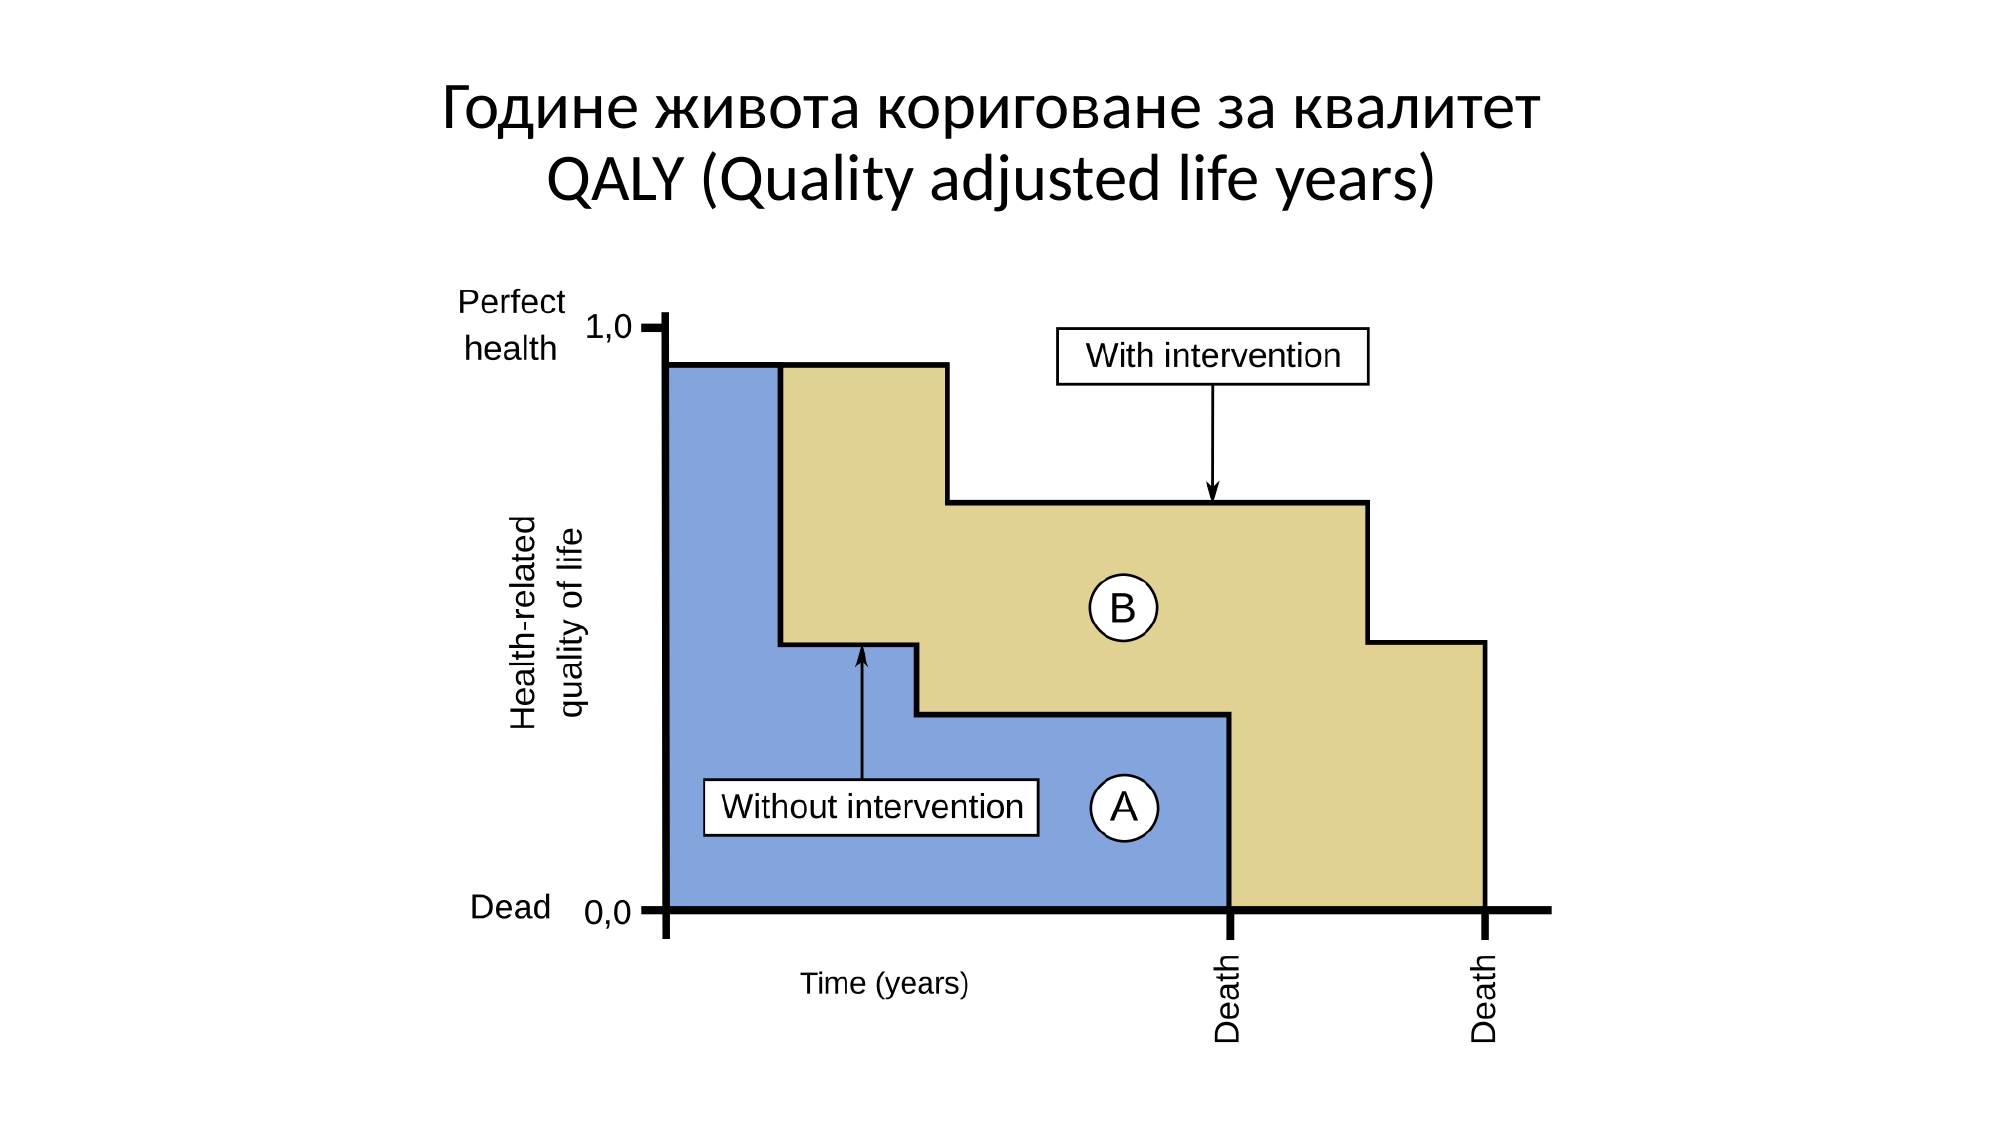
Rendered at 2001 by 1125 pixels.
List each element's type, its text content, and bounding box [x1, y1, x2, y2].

title Године живота кориговане за квалитет QALY (Quality adjusted life years) [130, 33, 1856, 252]
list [423, 249, 1567, 1060]
